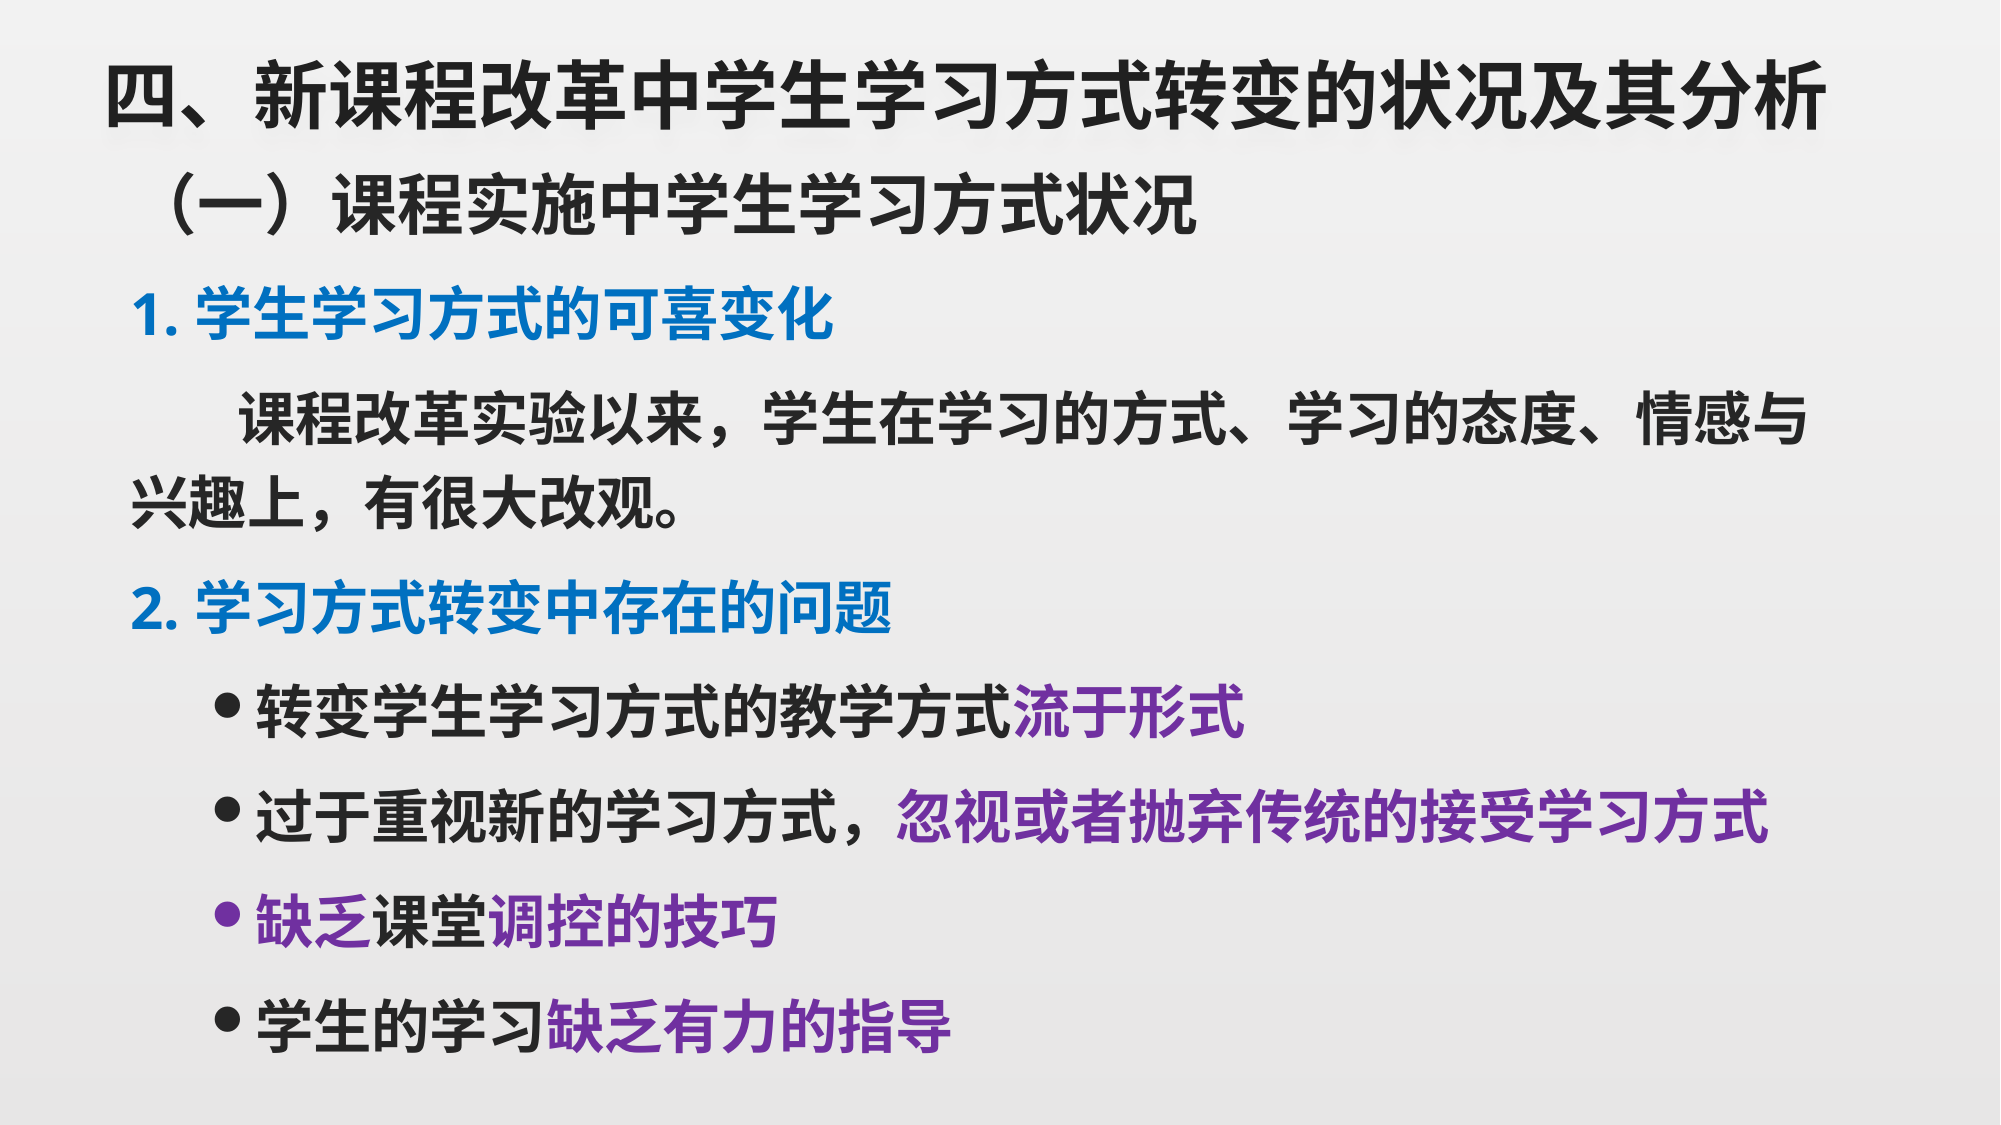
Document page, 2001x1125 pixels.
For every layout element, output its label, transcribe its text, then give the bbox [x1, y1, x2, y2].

list （一）课程实施中学生学习方式状况 1.学生学习方式的可喜变化 课程改革实验以来，学生在学习的方式、学习的态度、情感与兴趣上，有很大改观。 2.学习方式转变中存在的问题 转变学生学习方式的教学方式流于形式 过于重视新的学习方式，忽视或者抛弃传统的接受学习方式 缺乏课堂调控的技巧 学生的学习缺乏有力的指导 [115, 48, 1841, 1077]
title 四、新课程改革中学生学习方式转变的状况及其分析 [88, 0, 1912, 147]
